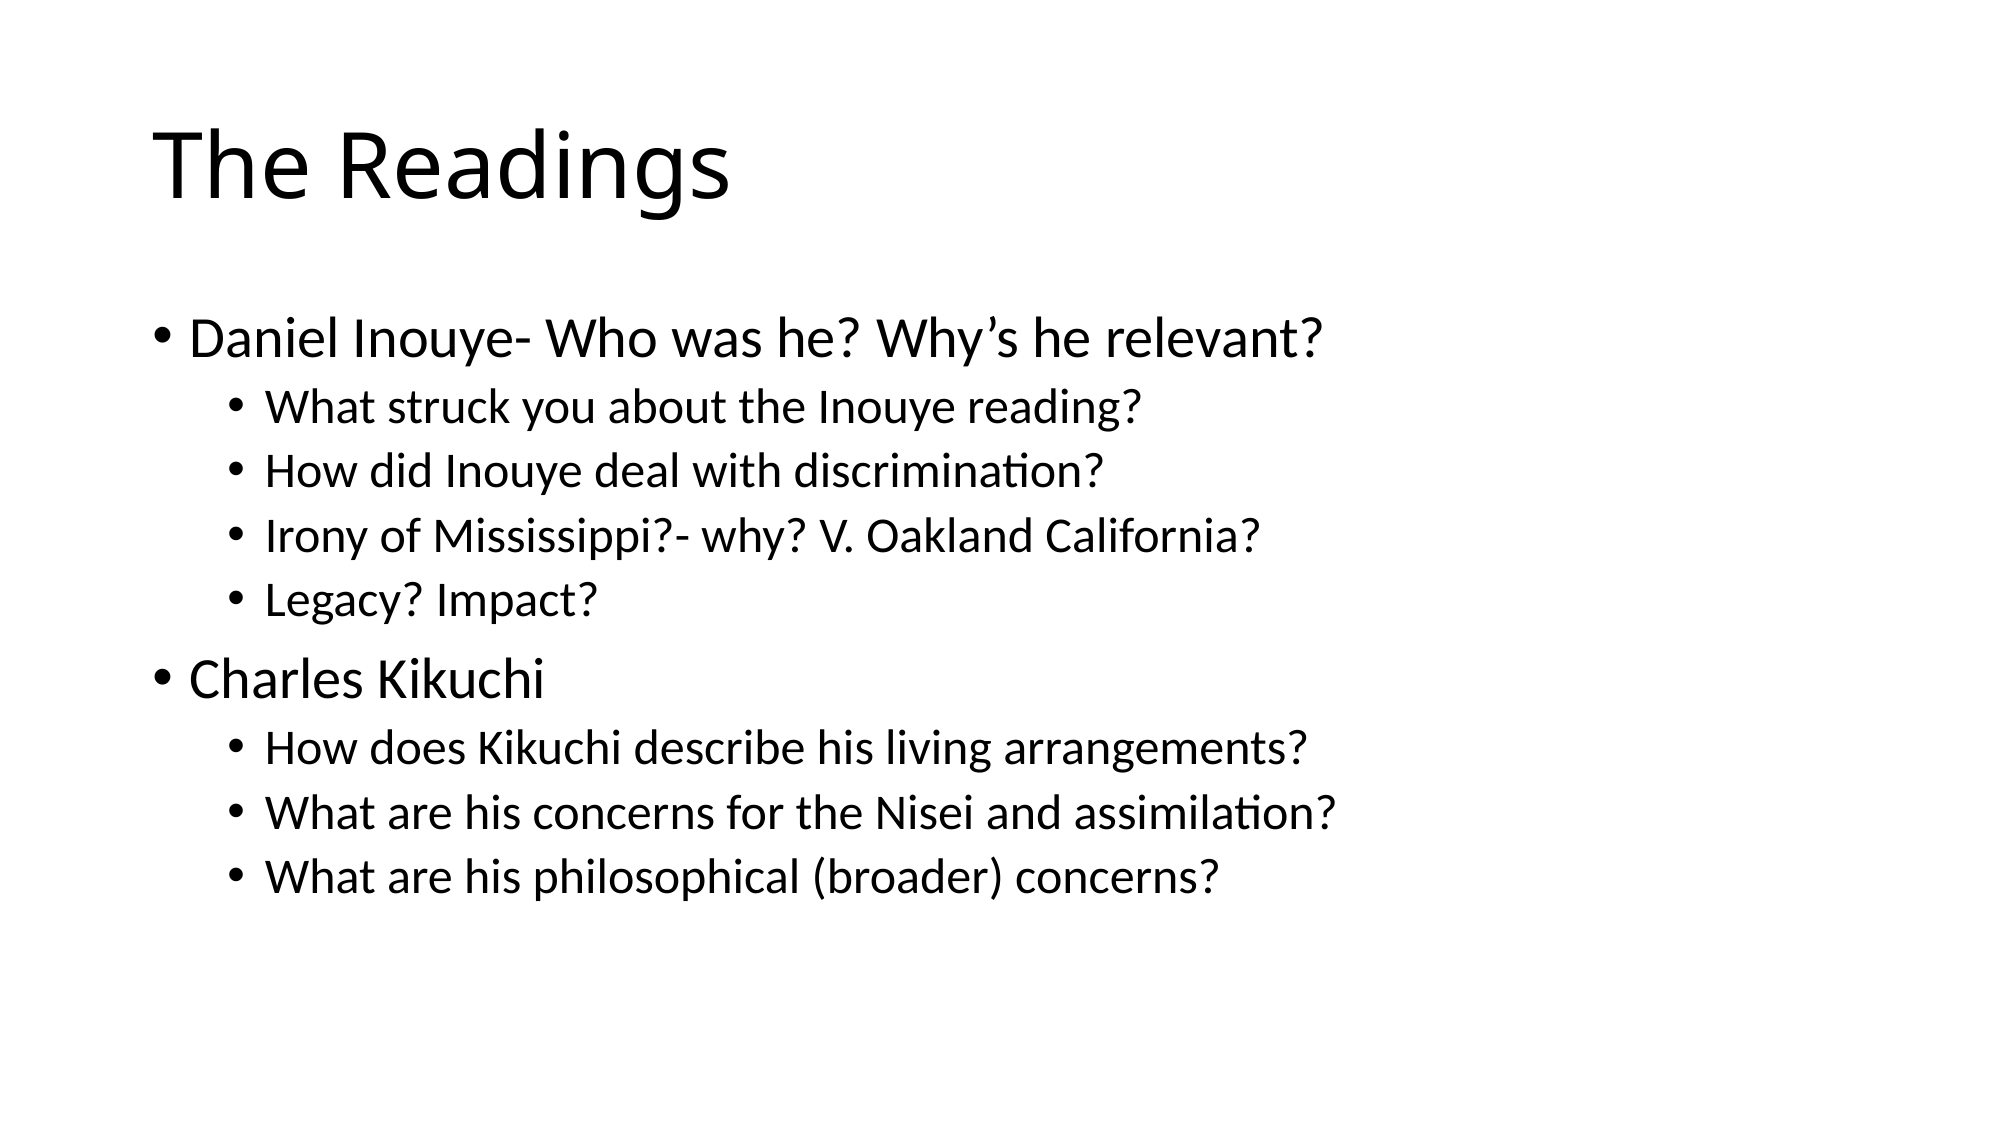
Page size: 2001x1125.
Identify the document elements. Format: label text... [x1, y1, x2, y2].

list Daniel Inouye- Who was he? Why’s he relevant? What struck you about the Inouye reading? How did Inouye deal with discrimination? Irony of Mississippi?- why? V. Oakland California? Legacy? Impact? Charles Kikuchi How does Kikuchi describe his living arrangements? What are his concerns for the Nisei and assimilation? What are his philosophical (broader) concerns? [137, 299, 1863, 1014]
title The Readings [137, 59, 1863, 278]
